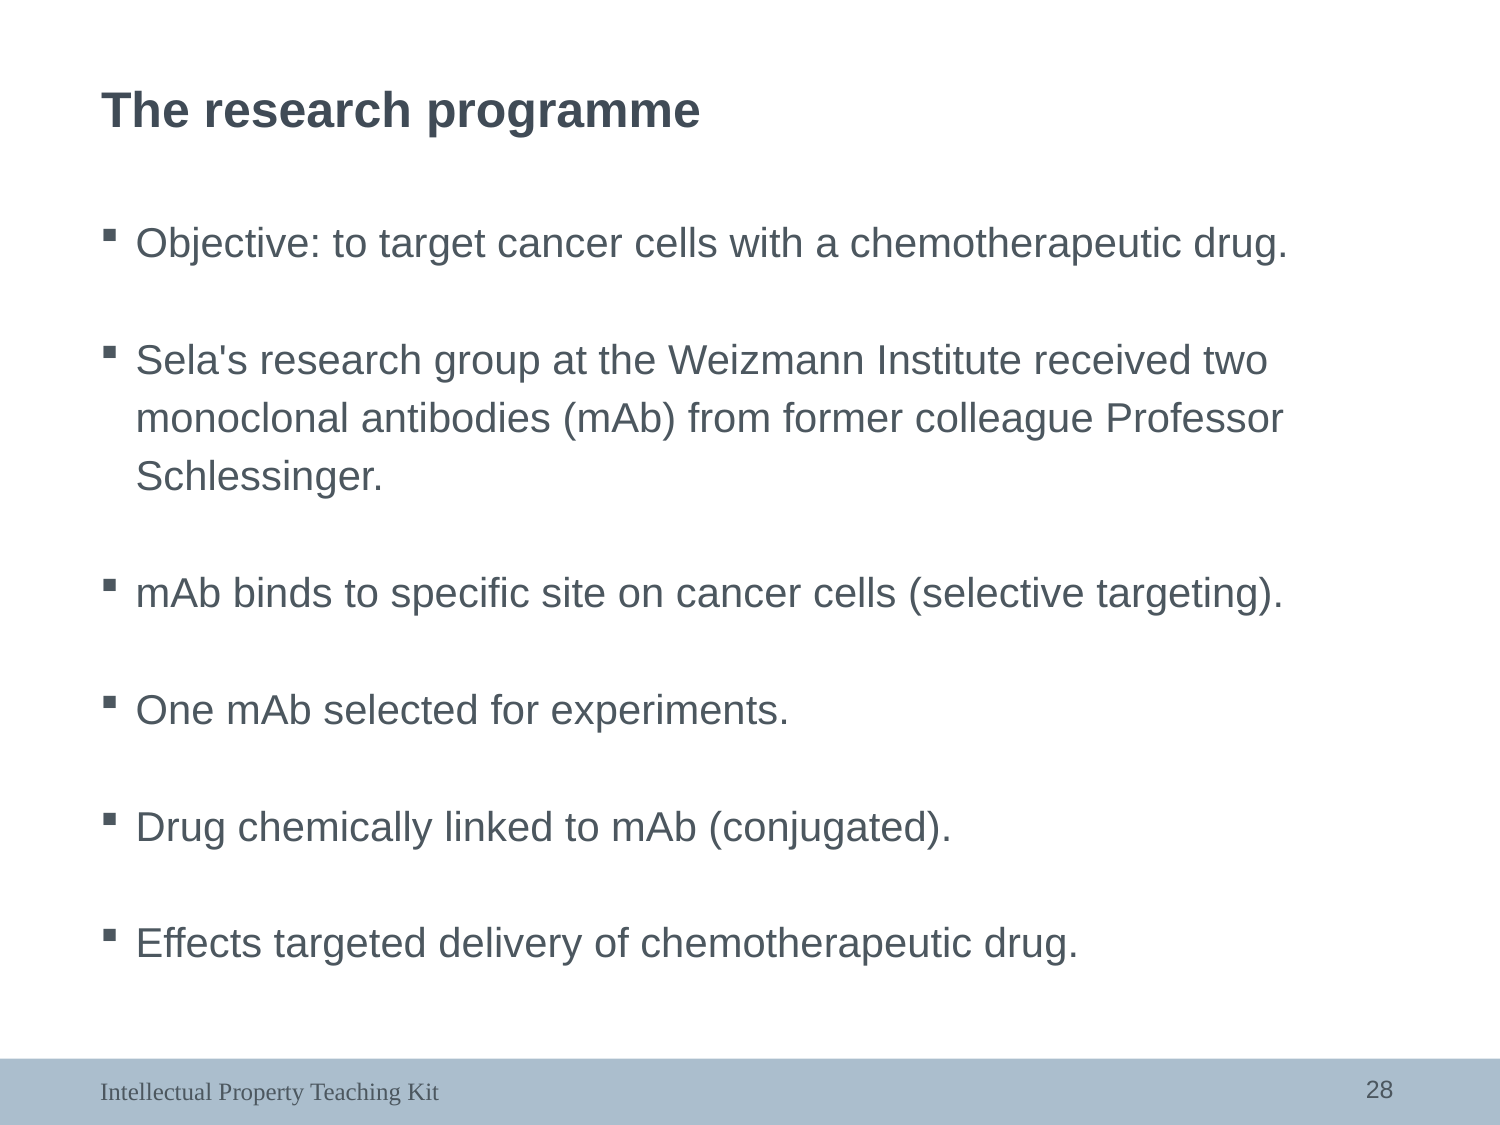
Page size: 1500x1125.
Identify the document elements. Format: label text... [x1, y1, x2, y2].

text_box 28 [1269, 1070, 1394, 1106]
footer Intellectual Property Teaching Kit [100, 1074, 988, 1125]
title The research programme [85, 69, 1386, 224]
text_box Objective: to target cancer cells with a chemotherapeutic drug. Sela's research group at the Weizmann Institute received two monoclonal antibodies (mAb) from former colleague Professor Schlessinger. mAb binds to specific site on cancer cells (selective targeting). One mAb selected for experiments. Drug chemically linked to mAb (conjugated). Effects targeted delivery of chemotherapeutic drug. [100, 207, 1400, 940]
